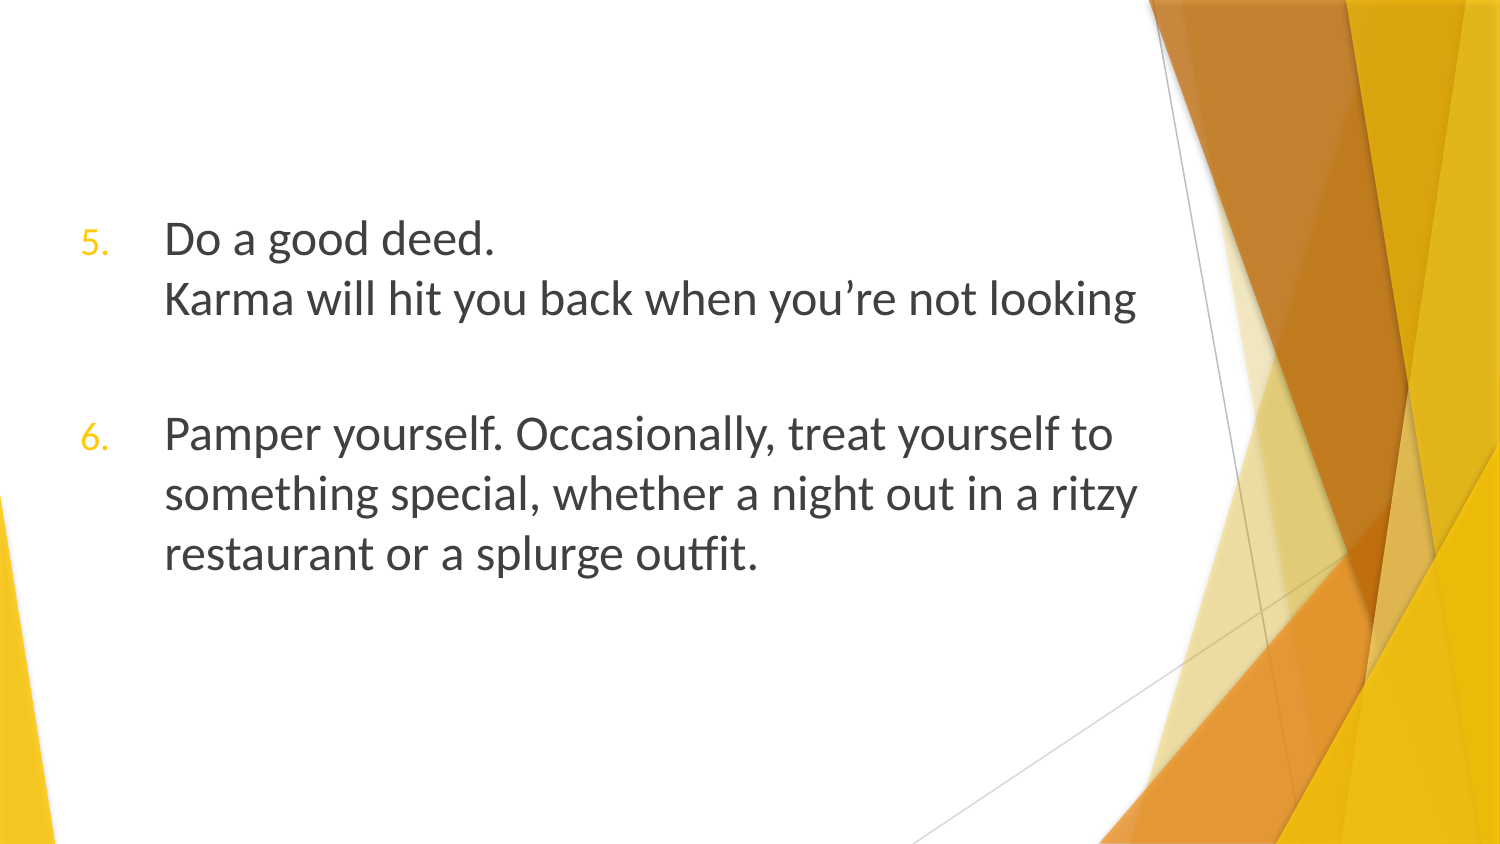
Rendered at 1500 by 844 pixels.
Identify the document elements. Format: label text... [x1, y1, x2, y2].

list Do a good deed. Karma will hit you back when you’re not looking Pamper yourself. Occasionally, treat yourself to something special, whether a night out in a ritzy restaurant or a splurge outfit. [64, 197, 1188, 611]
